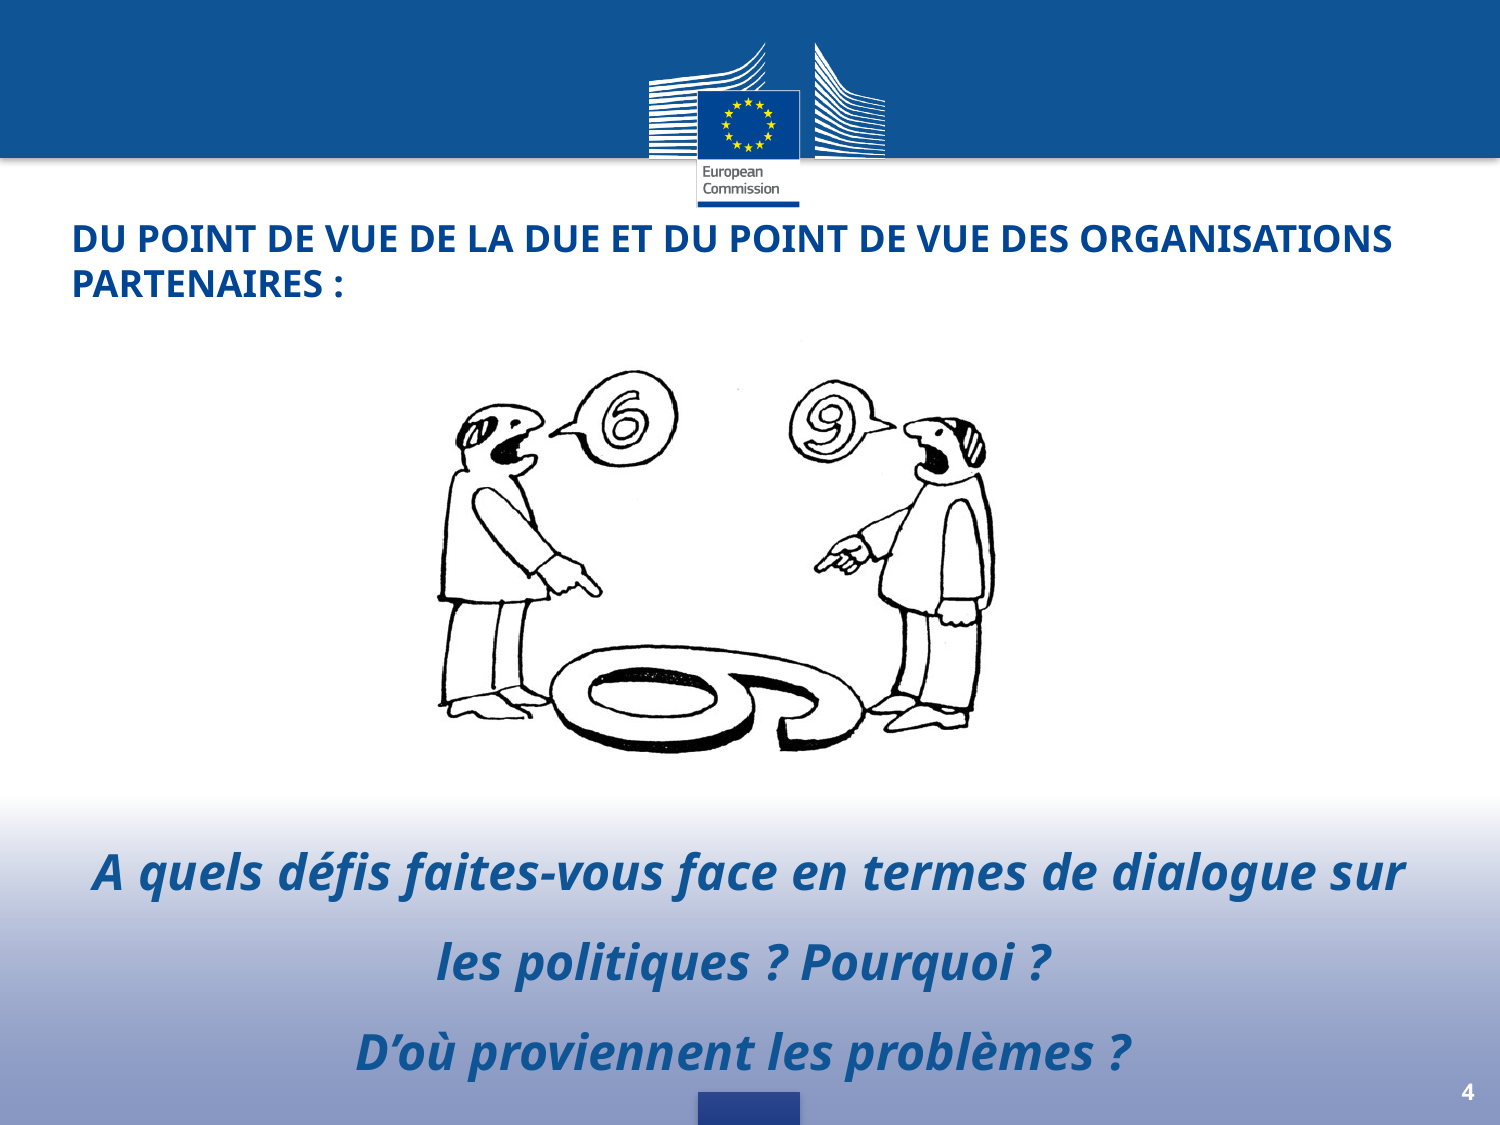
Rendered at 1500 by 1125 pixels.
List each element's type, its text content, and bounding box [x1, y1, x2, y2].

picture [649, 42, 885, 196]
slide_number 4 [1139, 1070, 1491, 1125]
title Du point de vue de la DUE et du point de vue des organisations partenaires : [55, 196, 1445, 324]
text_box [0, 796, 1500, 1125]
text_box A quels défis faites-vous face en termes de dialogue sur les politiques ? Pourquoi ? D’où proviennent les problèmes ? [50, 802, 1450, 1088]
picture [430, 334, 1029, 786]
